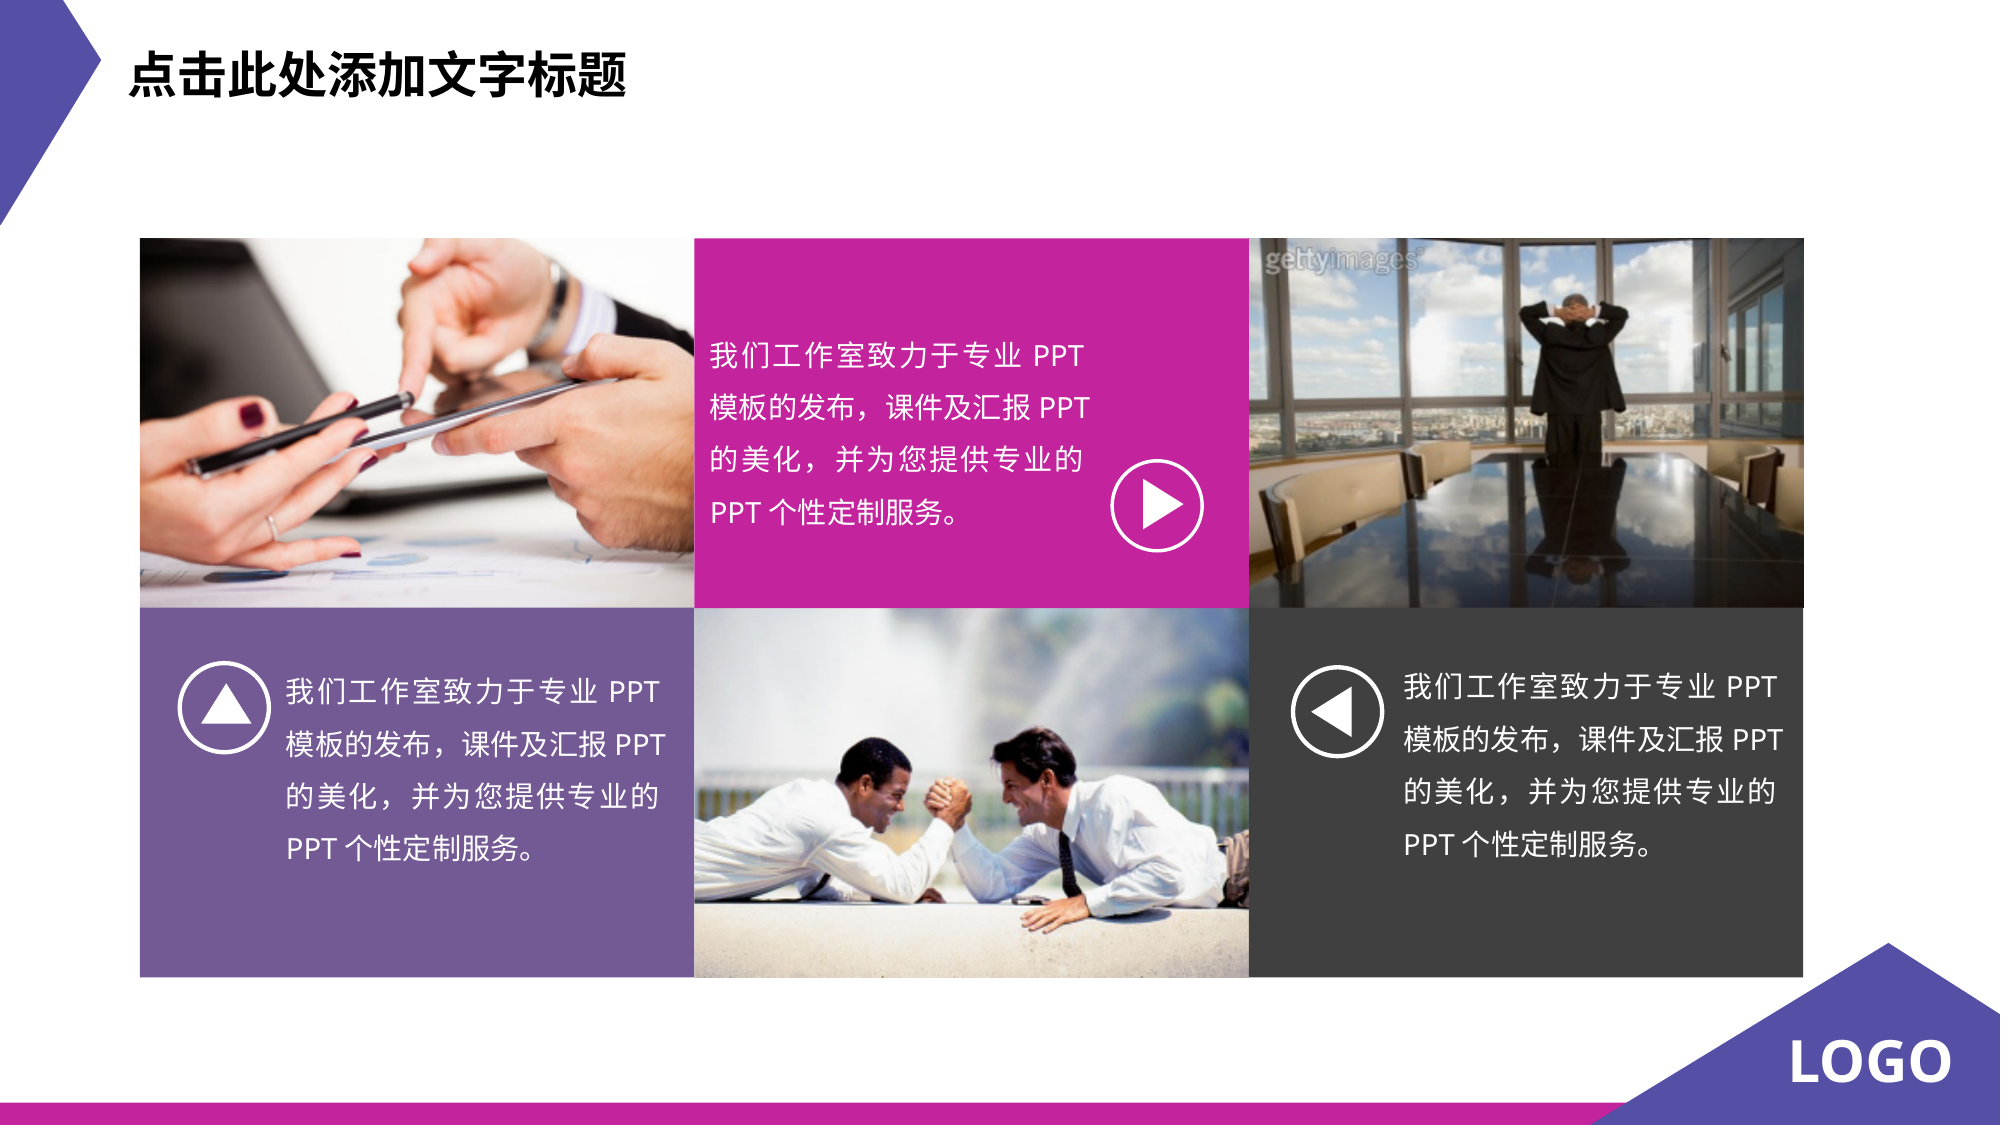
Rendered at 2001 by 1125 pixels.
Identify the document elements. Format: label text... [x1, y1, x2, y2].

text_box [694, 238, 1249, 609]
text_box [695, 609, 1248, 978]
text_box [1248, 607, 1804, 978]
text_box [0, 1102, 1562, 1125]
text_box [139, 238, 694, 607]
picture [1249, 238, 1804, 607]
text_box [139, 607, 695, 978]
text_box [0, 76, 160, 160]
text_box 点击此处添加文字标题 [112, 36, 670, 112]
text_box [1562, 975, 2000, 1125]
